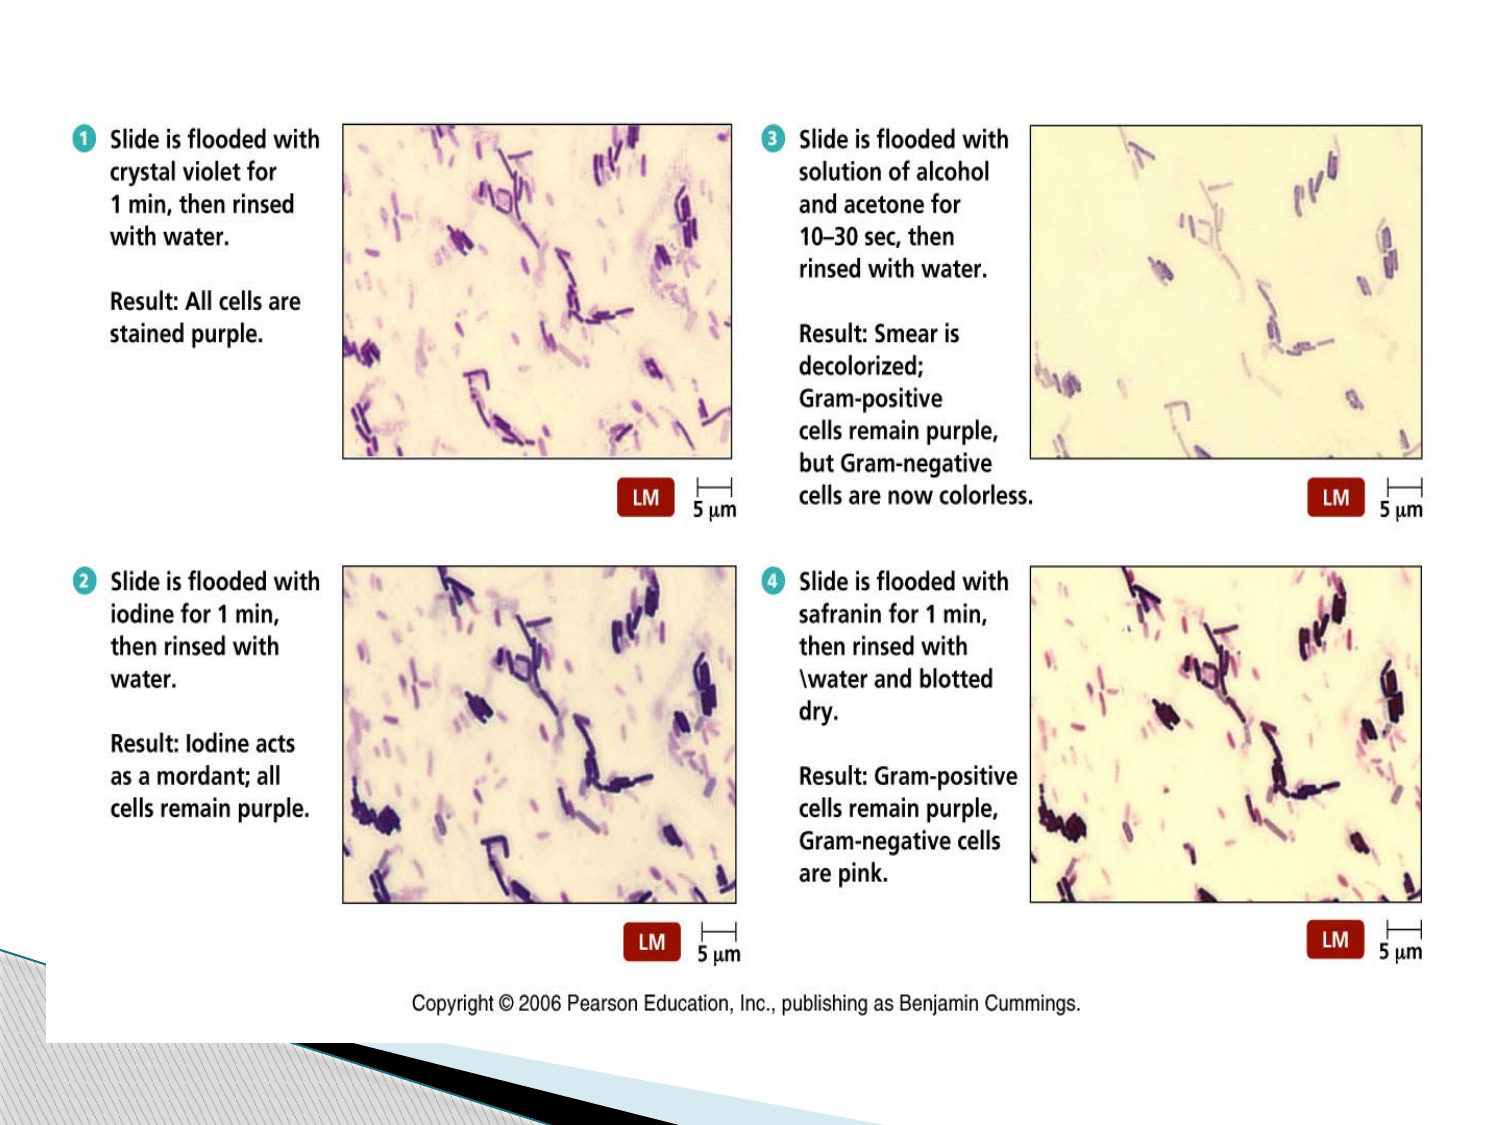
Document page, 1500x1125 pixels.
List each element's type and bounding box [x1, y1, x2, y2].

picture [46, 93, 1448, 1044]
